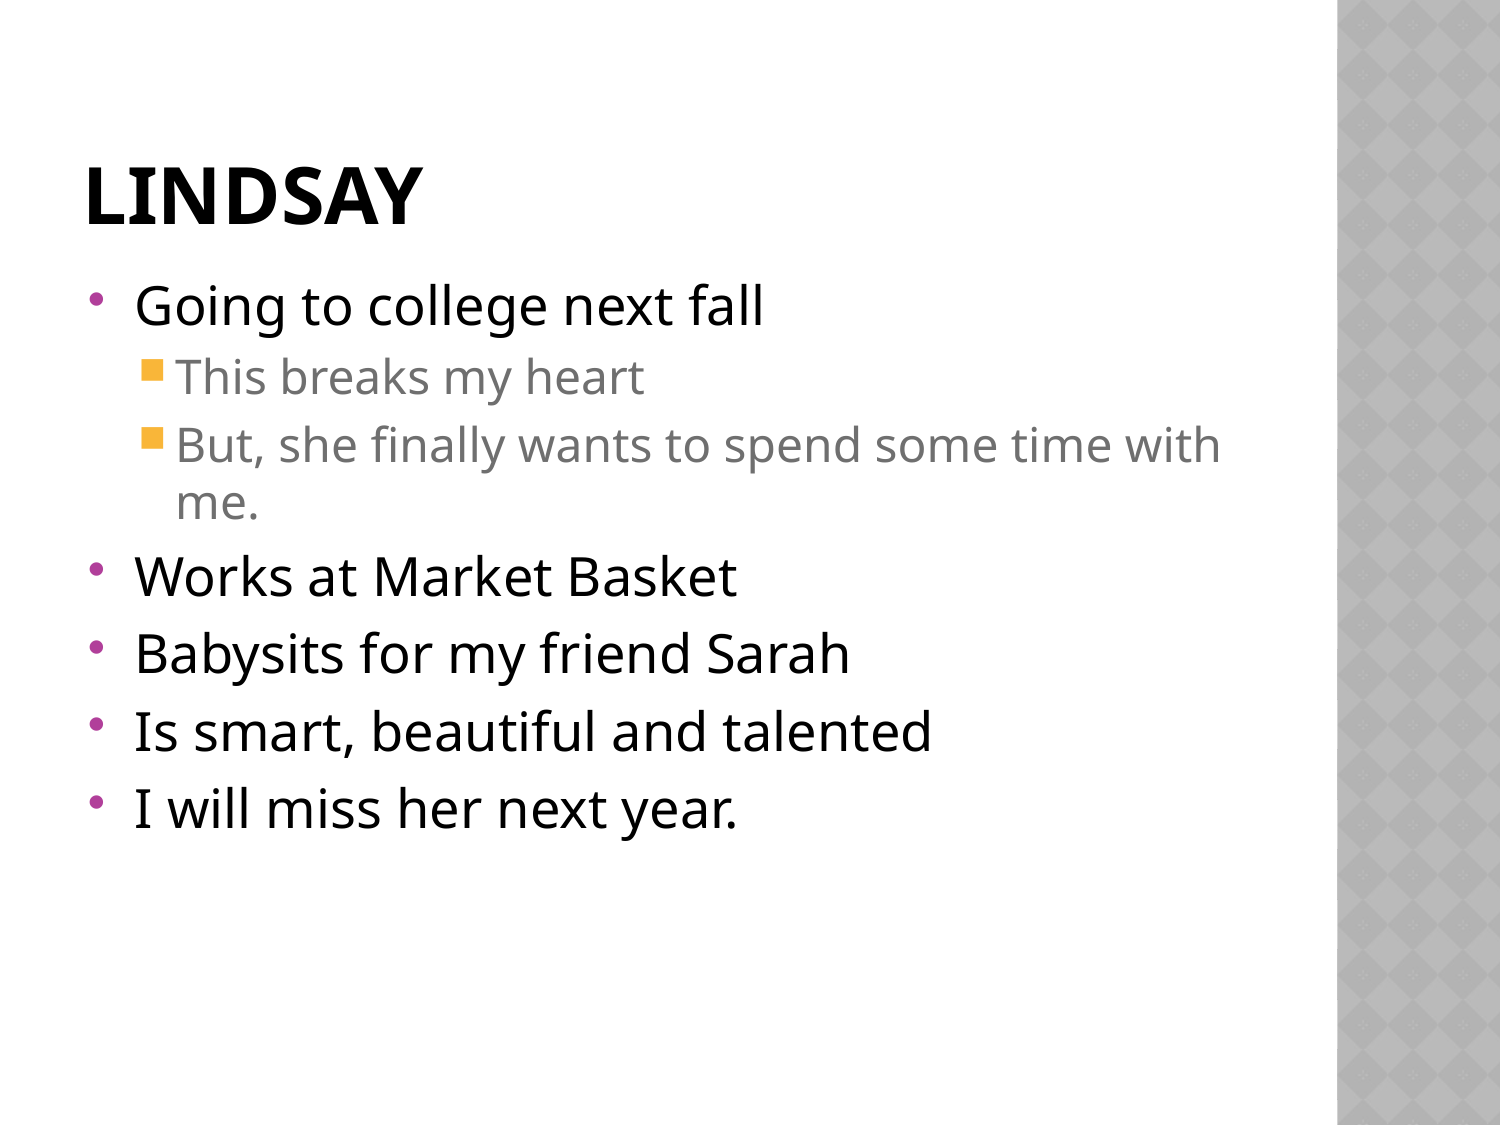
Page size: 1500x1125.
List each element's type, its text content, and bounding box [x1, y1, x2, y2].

list Going to college next fall This breaks my heart But, she finally wants to spend some time with me. Works at Market Basket Babysits for my friend Sarah Is smart, beautiful and talented I will miss her next year. [75, 264, 1263, 1059]
title Lindsay [75, 52, 1263, 240]
